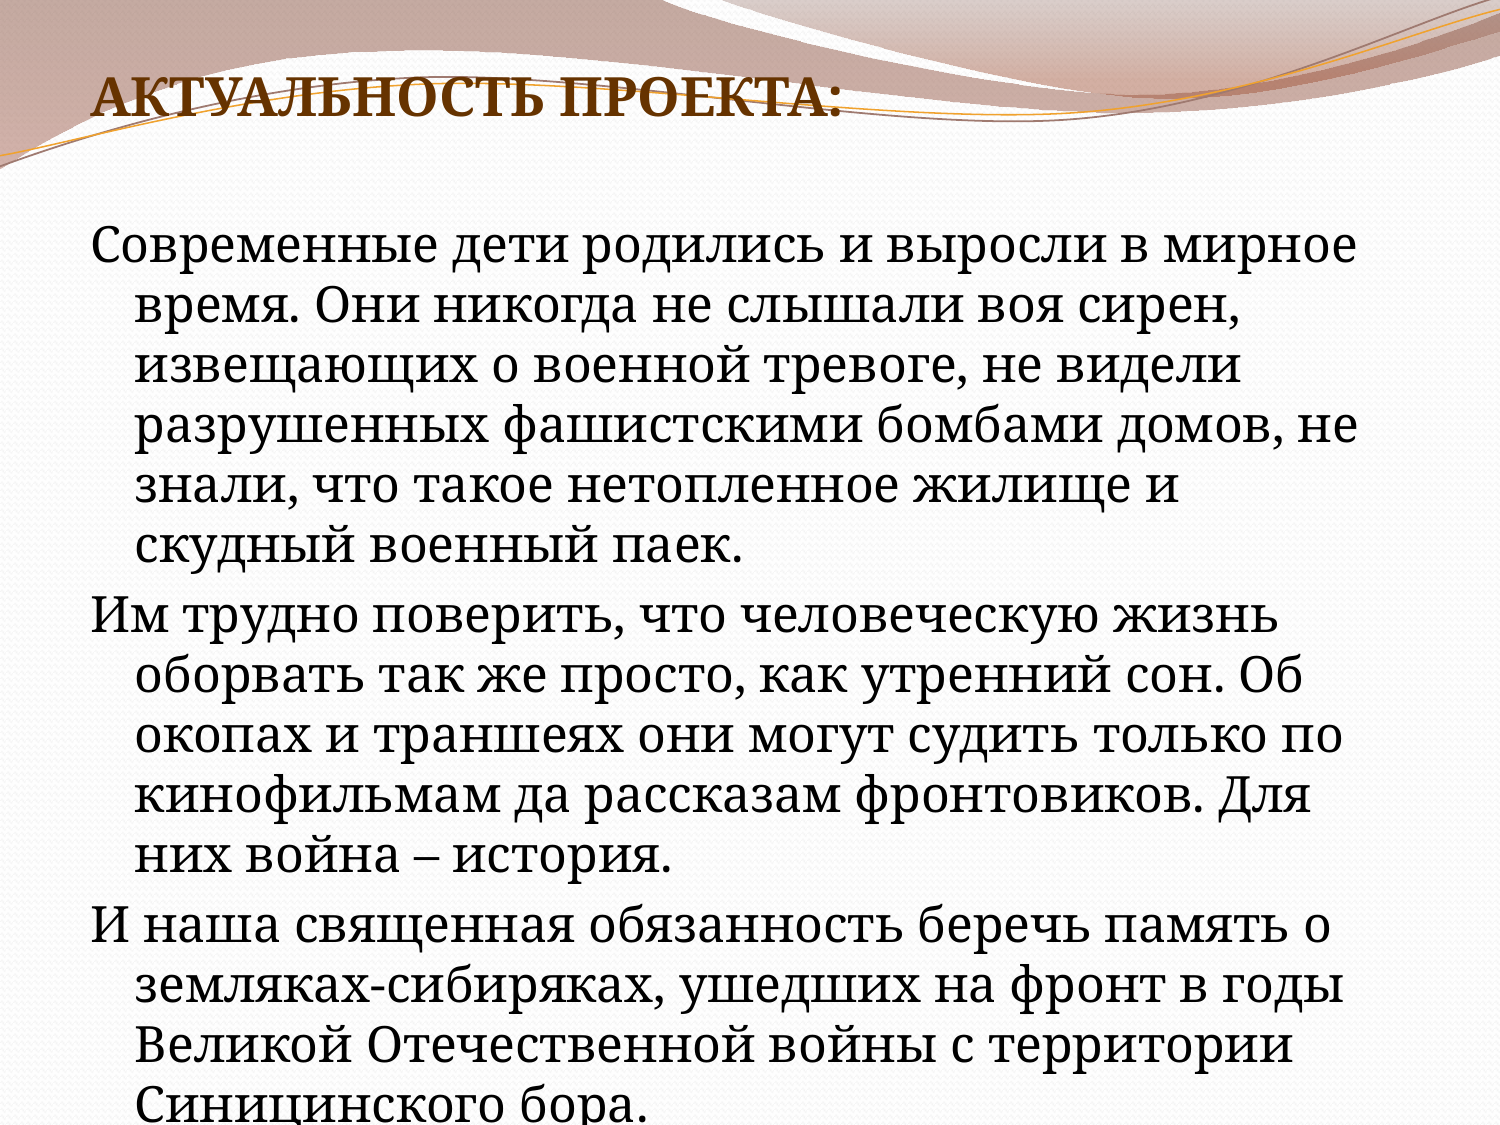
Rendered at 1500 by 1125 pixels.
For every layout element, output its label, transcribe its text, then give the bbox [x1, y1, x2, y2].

list АКТУАЛЬНОСТЬ ПРОЕКТА: Современные дети родились и выросли в мирное время. Они никогда не слышали воя сирен, извещающих о военной тревоге, не видели разрушенных фашистскими бомбами домов, не знали, что такое нетопленное жилище и скудный военный паек. Им трудно поверить, что человеческую жизнь оборвать так же просто, как утренний сон. Об окопах и траншеях они могут судить только по кинофильмам да рассказам фронтовиков. Для них война – история. И наша священная обязанность беречь память о земляках-сибиряках, ушедших на фронт в годы Великой Отечественной войны с территории Синицинского бора. [74, 54, 1426, 1038]
